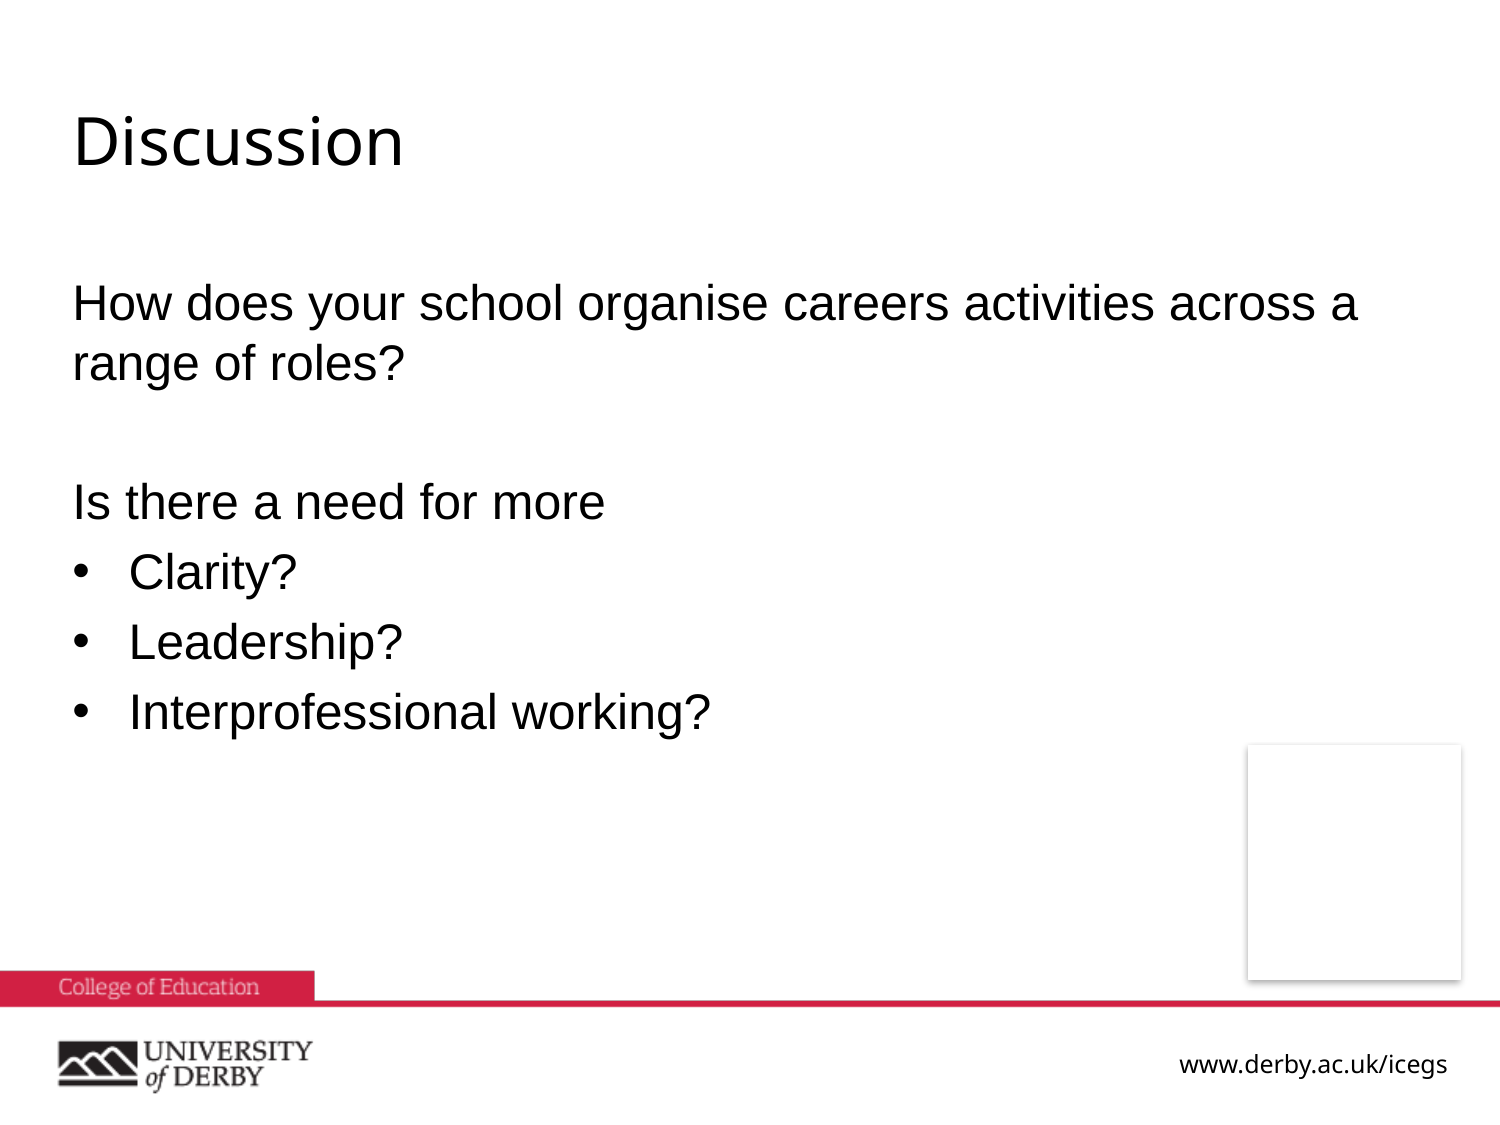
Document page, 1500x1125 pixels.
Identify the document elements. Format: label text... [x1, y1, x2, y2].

list How does your school organise careers activities across a range of roles? Is there a need for more Clarity? Leadership? Interprofessional working? [57, 262, 1425, 934]
title Discussion [57, 45, 1425, 233]
